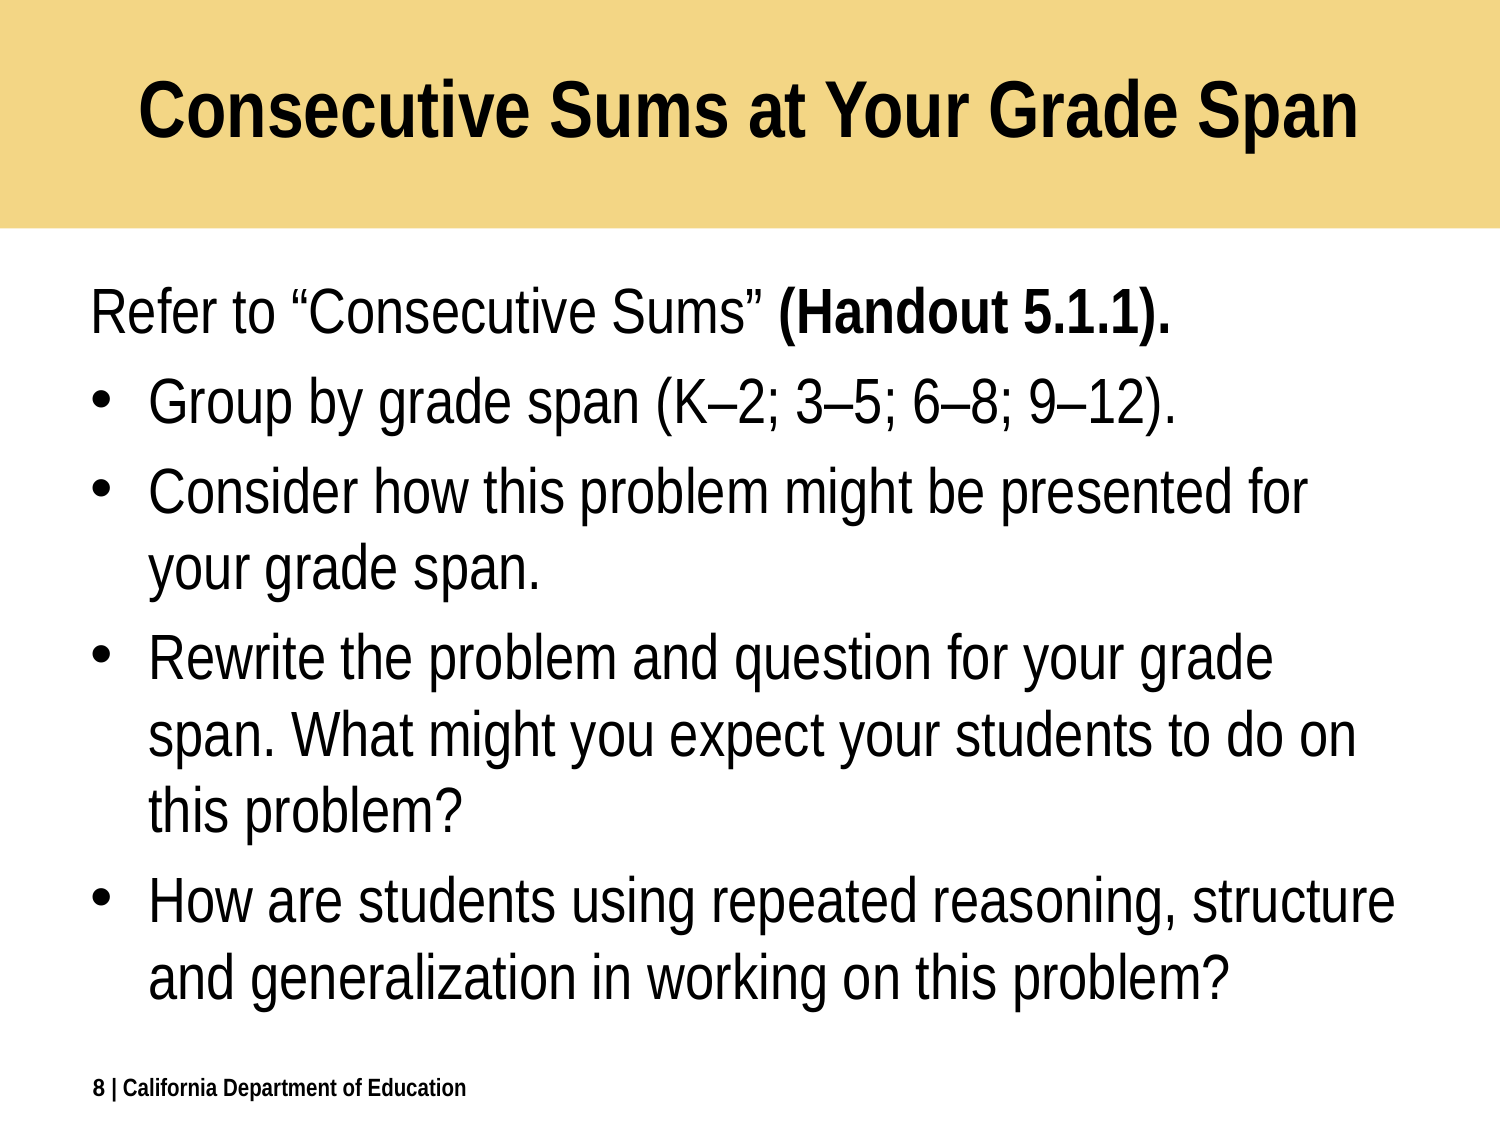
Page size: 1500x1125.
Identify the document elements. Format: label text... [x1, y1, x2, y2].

footer | California Department of Education [121, 1064, 699, 1124]
list Refer to “Consecutive Sums” (Handout 5.1.1). Group by grade span (K–2; 3–5; 6–8; 9–12). Consider how this problem might be presented for your grade span. Rewrite the problem and question for your grade span. What might you expect your students to do on this problem? How are students using repeated reasoning, structure and generalization in working on this problem? [75, 262, 1425, 1054]
slide_number 8 [55, 1064, 121, 1124]
title Consecutive Sums at Your Grade Span [75, 11, 1425, 200]
